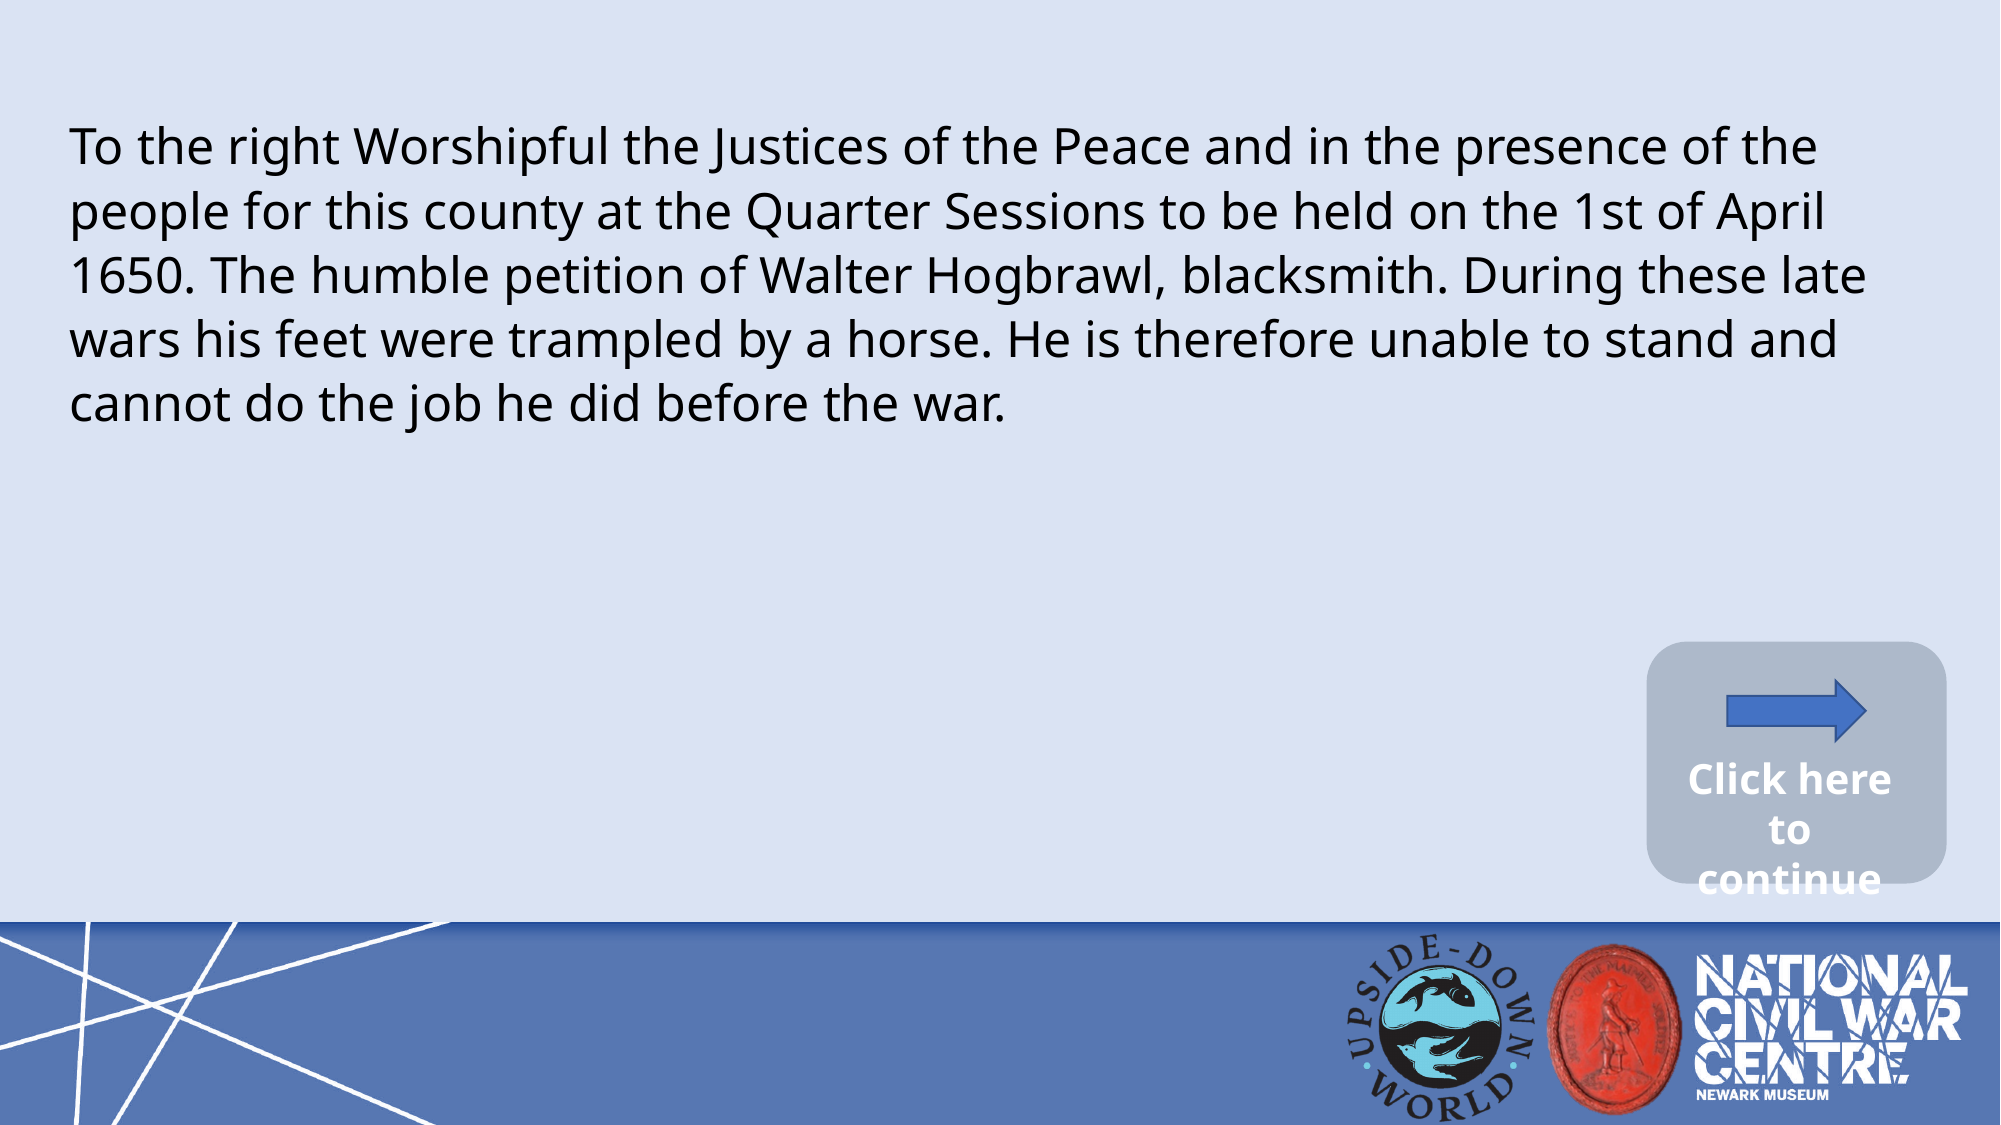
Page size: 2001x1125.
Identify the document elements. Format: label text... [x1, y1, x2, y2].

text_box To the right Worshipful the Justices of the Peace and in the presence of the people for this county at the Quarter Sessions to be held on the 1st of April 1650. The humble petition of Walter Hogbrawl, blacksmith. During these late wars his feet were trampled by a horse. He is therefore unable to stand and cannot do the job he did before the war. [54, 38, 1969, 440]
picture [0, 922, 2000, 1125]
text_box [1646, 641, 1947, 884]
text_box [1622, 616, 1970, 901]
